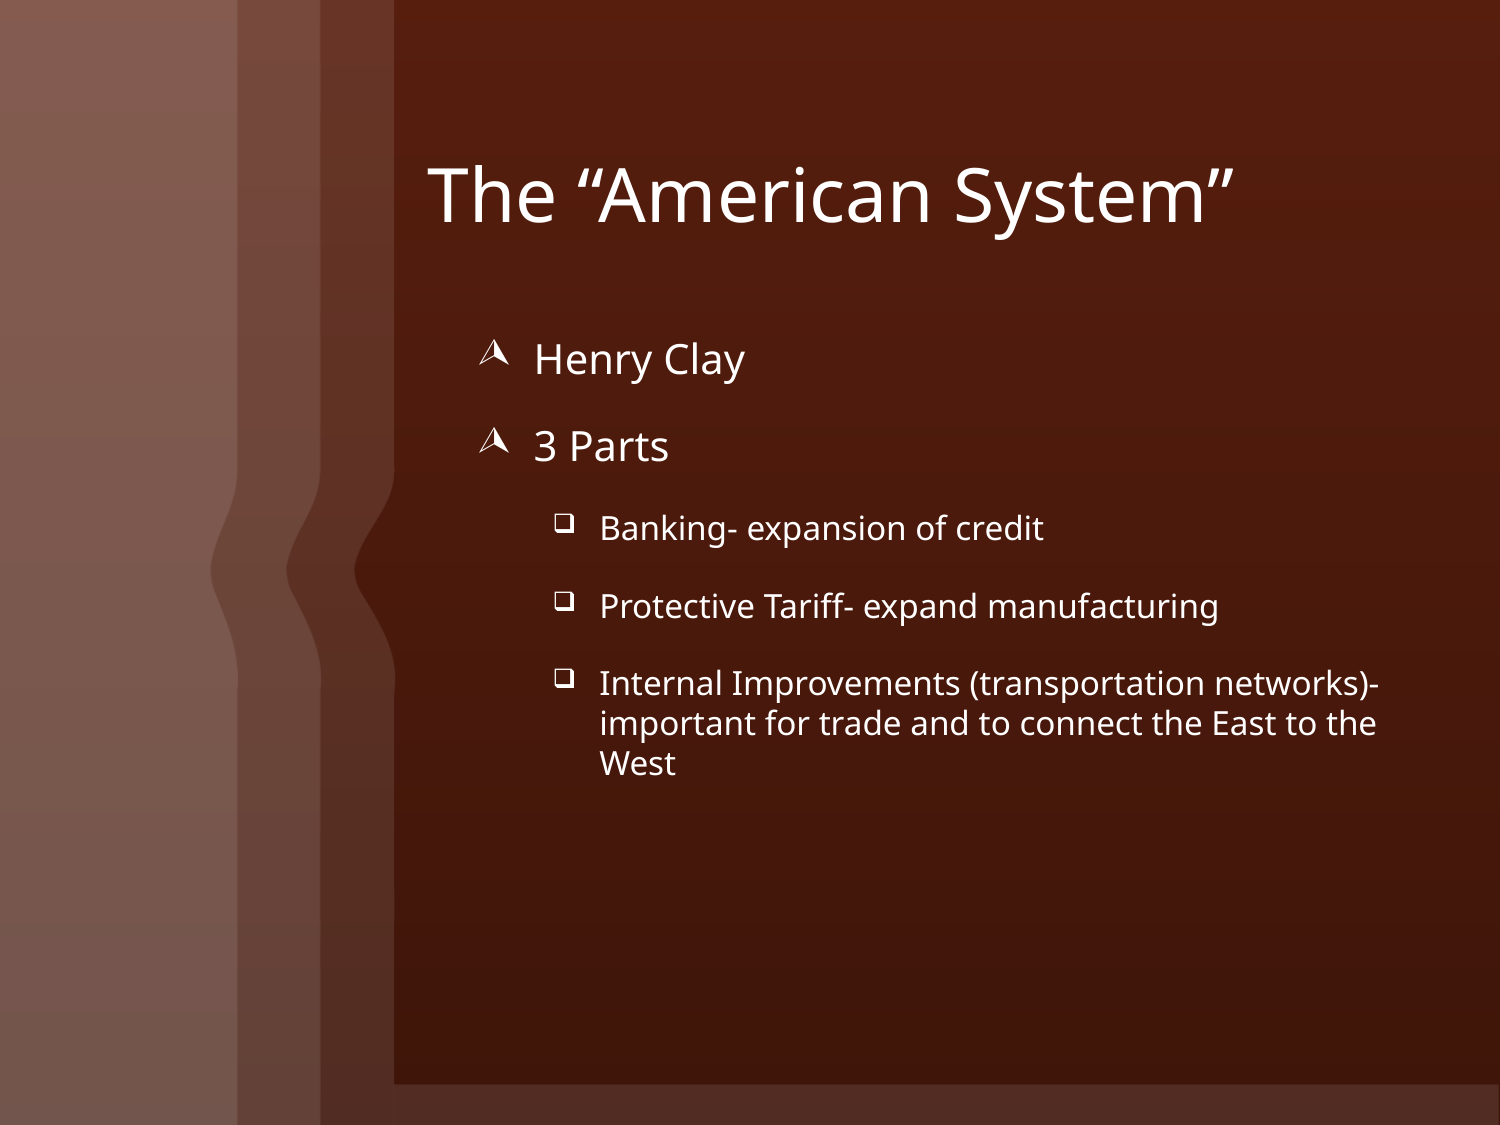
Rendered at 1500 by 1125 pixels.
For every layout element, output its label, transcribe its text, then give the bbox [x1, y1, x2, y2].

picture [0, 0, 1500, 1125]
title The “American System” [412, 57, 1425, 246]
list Henry Clay 3 Parts Banking- expansion of credit Protective Tariff- expand manufacturing Internal Improvements (transportation networks)- important for trade and to connect the East to the West [462, 324, 1425, 1000]
